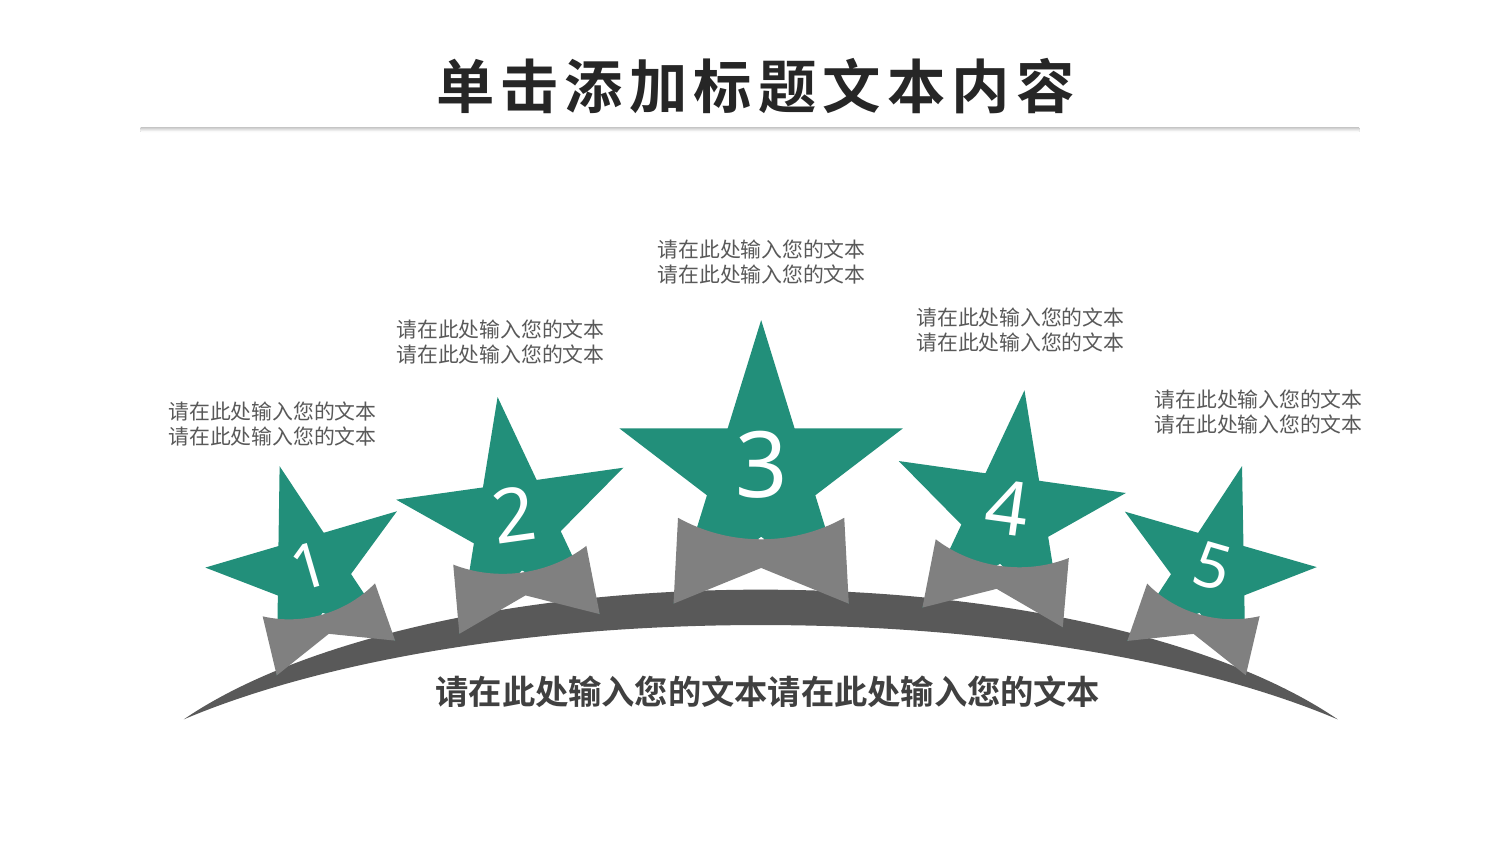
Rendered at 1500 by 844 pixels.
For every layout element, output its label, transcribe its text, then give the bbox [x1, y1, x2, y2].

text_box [619, 228, 904, 604]
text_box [377, 308, 629, 626]
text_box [1114, 379, 1382, 663]
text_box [893, 296, 1144, 619]
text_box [149, 391, 408, 663]
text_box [183, 612, 1338, 720]
text_box 单击添加标题文本内容 [265, 44, 1246, 126]
